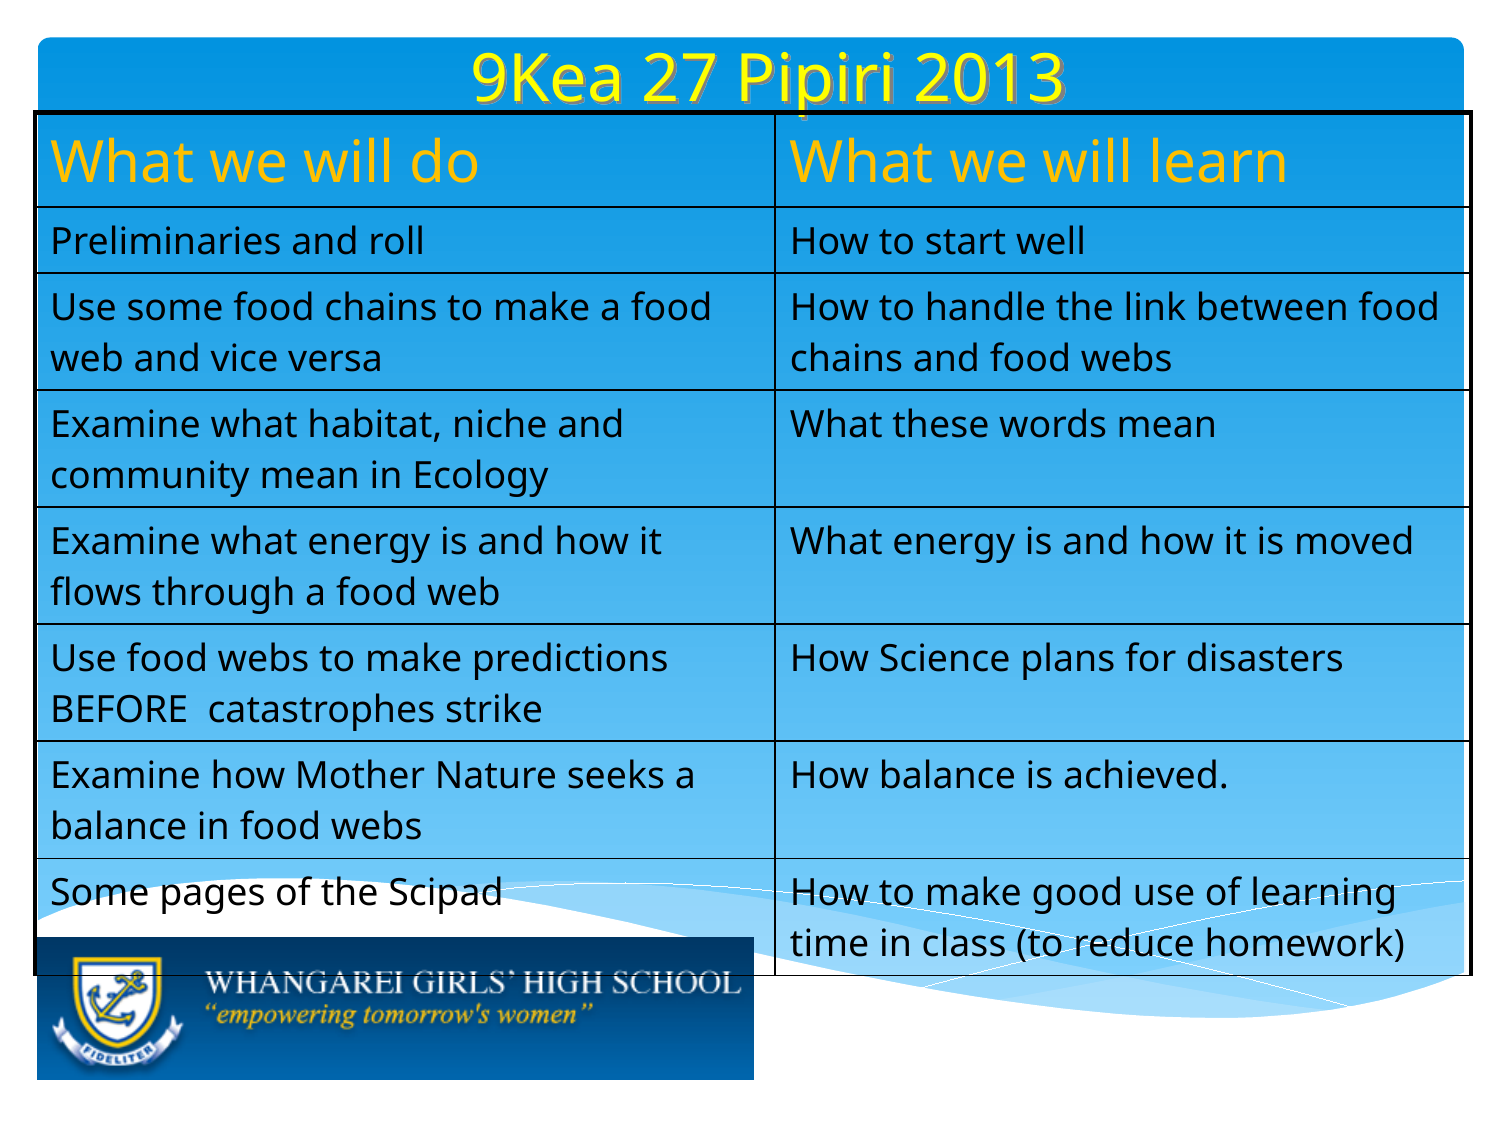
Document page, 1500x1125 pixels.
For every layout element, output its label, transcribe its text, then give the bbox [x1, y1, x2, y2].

table_cell How to start well [776, 208, 1469, 272]
table_cell How to make good use of learning time in class (to reduce homework) [776, 859, 1469, 975]
text_box 9Kea 27 Pipiri 2013 [162, 24, 1375, 110]
table_cell Use some food chains to make a food web and vice versa [37, 274, 774, 389]
table_header What we will learn [776, 115, 1469, 206]
table_cell How Science plans for disasters [776, 625, 1469, 740]
table_cell What these words mean [776, 391, 1469, 506]
table_cell Preliminaries and roll [37, 208, 774, 272]
table_cell Use food webs to make predictions BEFORE catastrophes strike [37, 625, 774, 740]
table_cell How balance is achieved. [776, 742, 1469, 858]
table_cell How to handle the link between food chains and food webs [776, 274, 1469, 389]
table_cell Examine what energy is and how it flows through a food web [37, 508, 774, 623]
table_header What we will do [37, 115, 774, 206]
table_cell What energy is and how it is moved [776, 508, 1469, 623]
table_cell Examine how Mother Nature seeks a balance in food webs [37, 742, 774, 858]
table_cell Examine what habitat, niche and community mean in Ecology [37, 391, 774, 506]
picture [37, 937, 754, 1080]
table_cell Some pages of the Scipad [37, 859, 774, 975]
